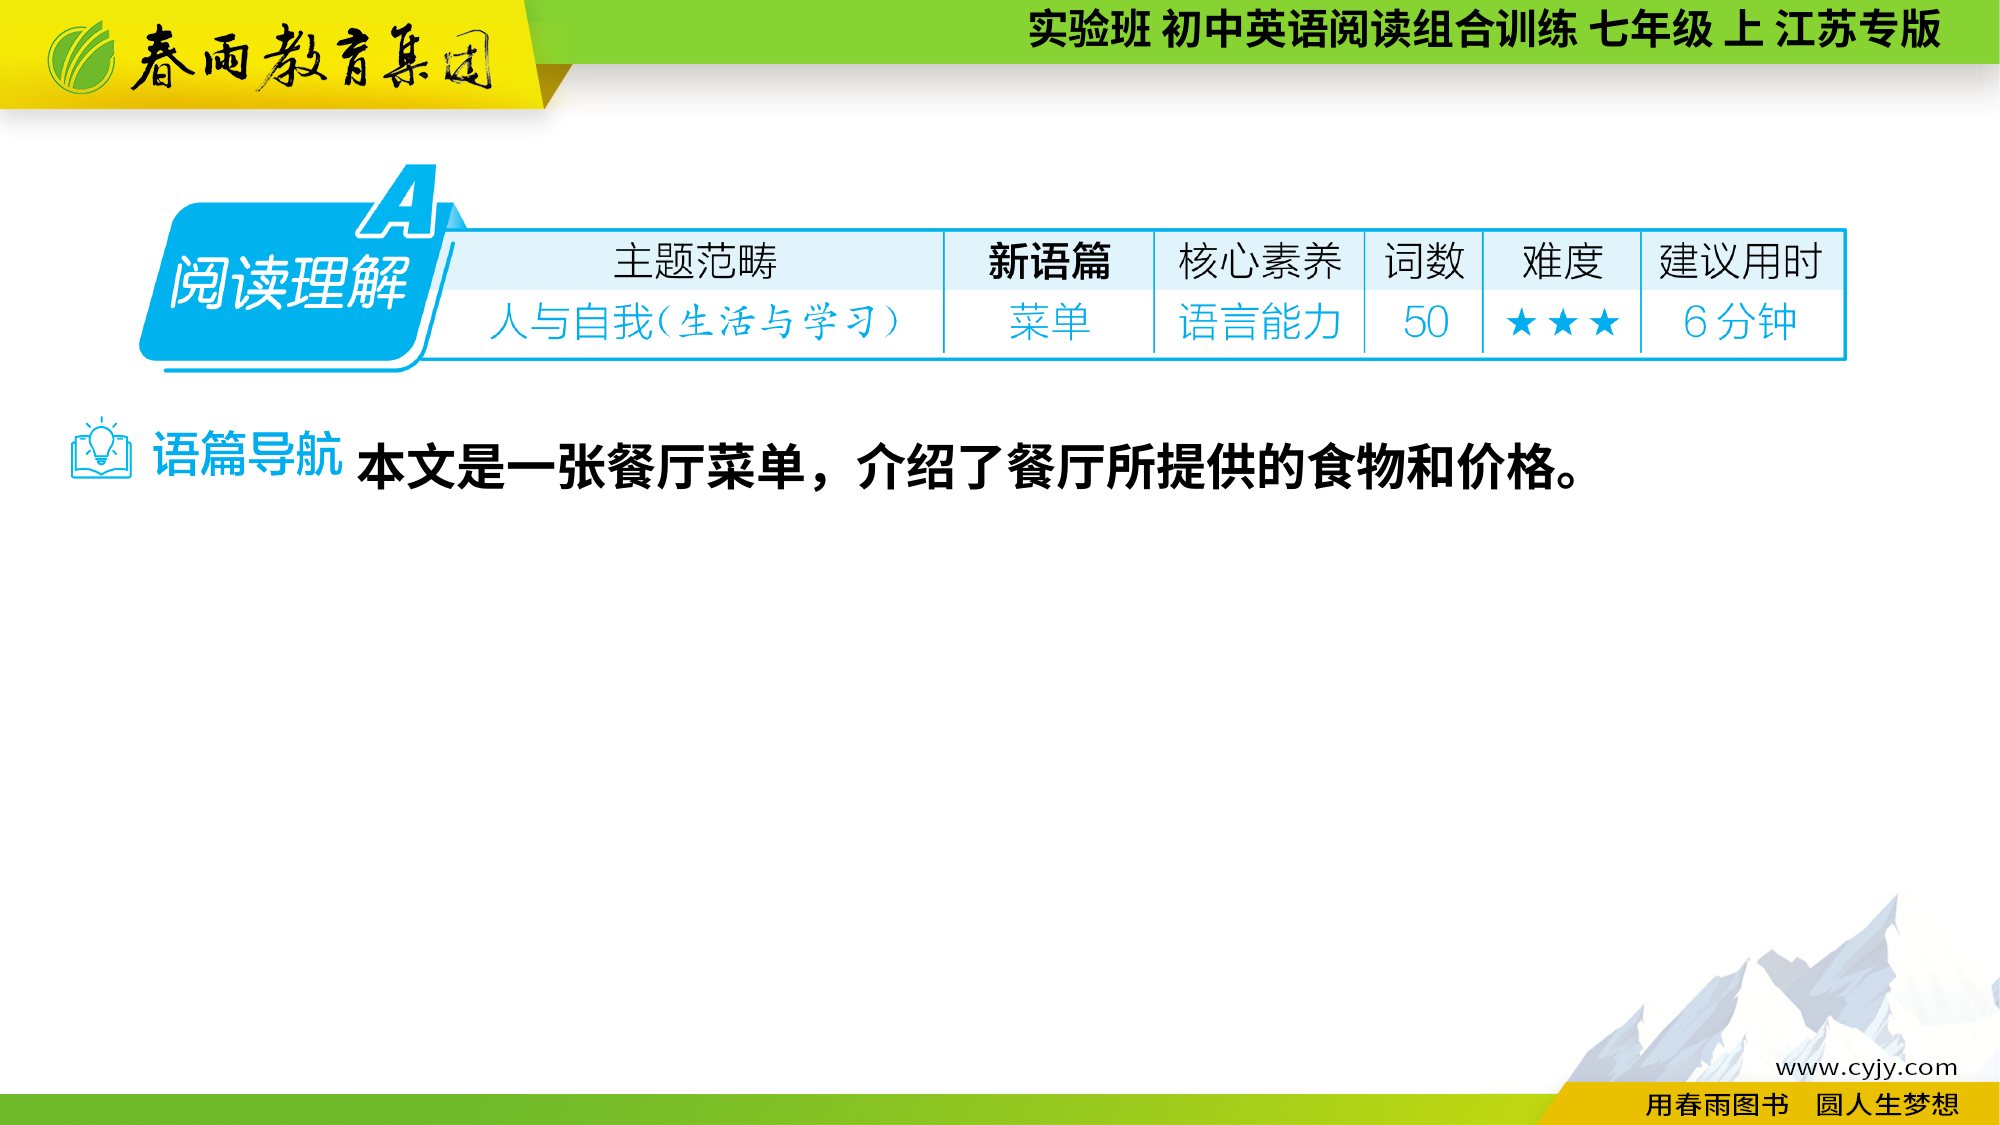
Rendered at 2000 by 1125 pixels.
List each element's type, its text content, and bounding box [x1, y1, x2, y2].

list 本文是一张餐厅菜单，介绍了餐厅所提供的食物和价格。 [59, 397, 1944, 492]
picture [0, 0, 2000, 1125]
